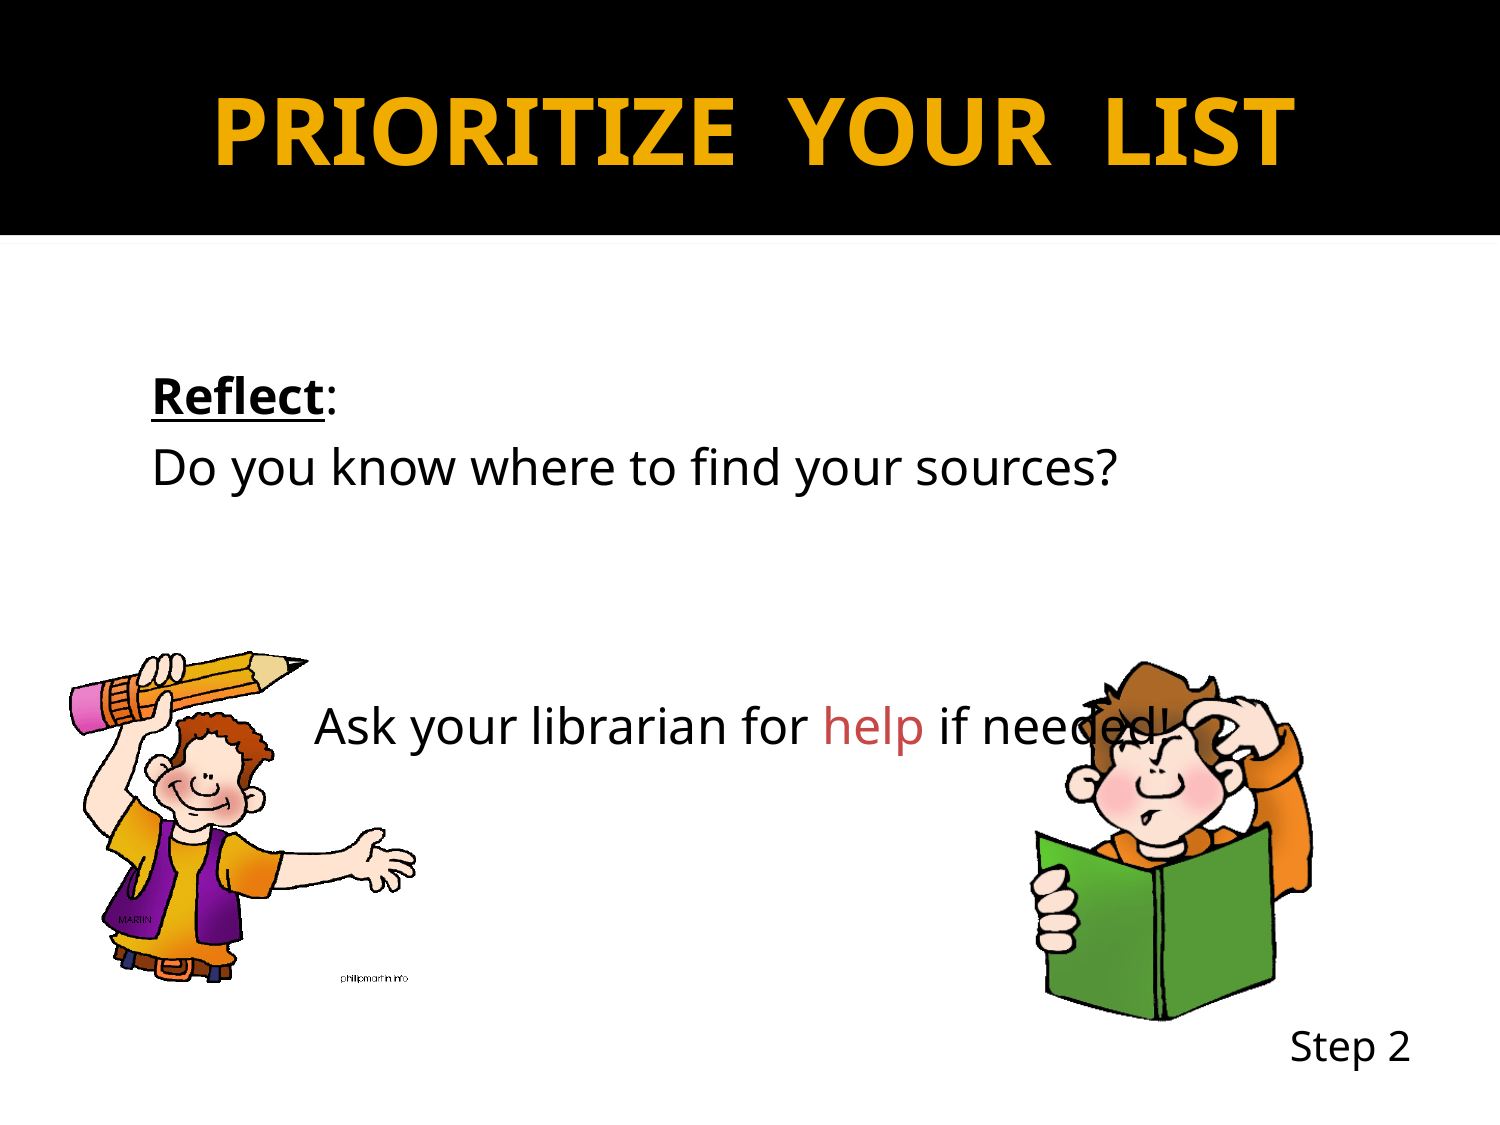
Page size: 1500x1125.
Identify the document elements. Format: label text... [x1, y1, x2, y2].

picture [1012, 649, 1317, 1029]
title PRIORITIZE YOUR LIST [75, 25, 1425, 231]
text_box Step 2 [1275, 1012, 1450, 1078]
picture [62, 637, 425, 988]
text_box Ask your librarian for help if needed! [430, 687, 1006, 763]
list Reflect: Do you know where to find your sources? [74, 349, 1426, 588]
